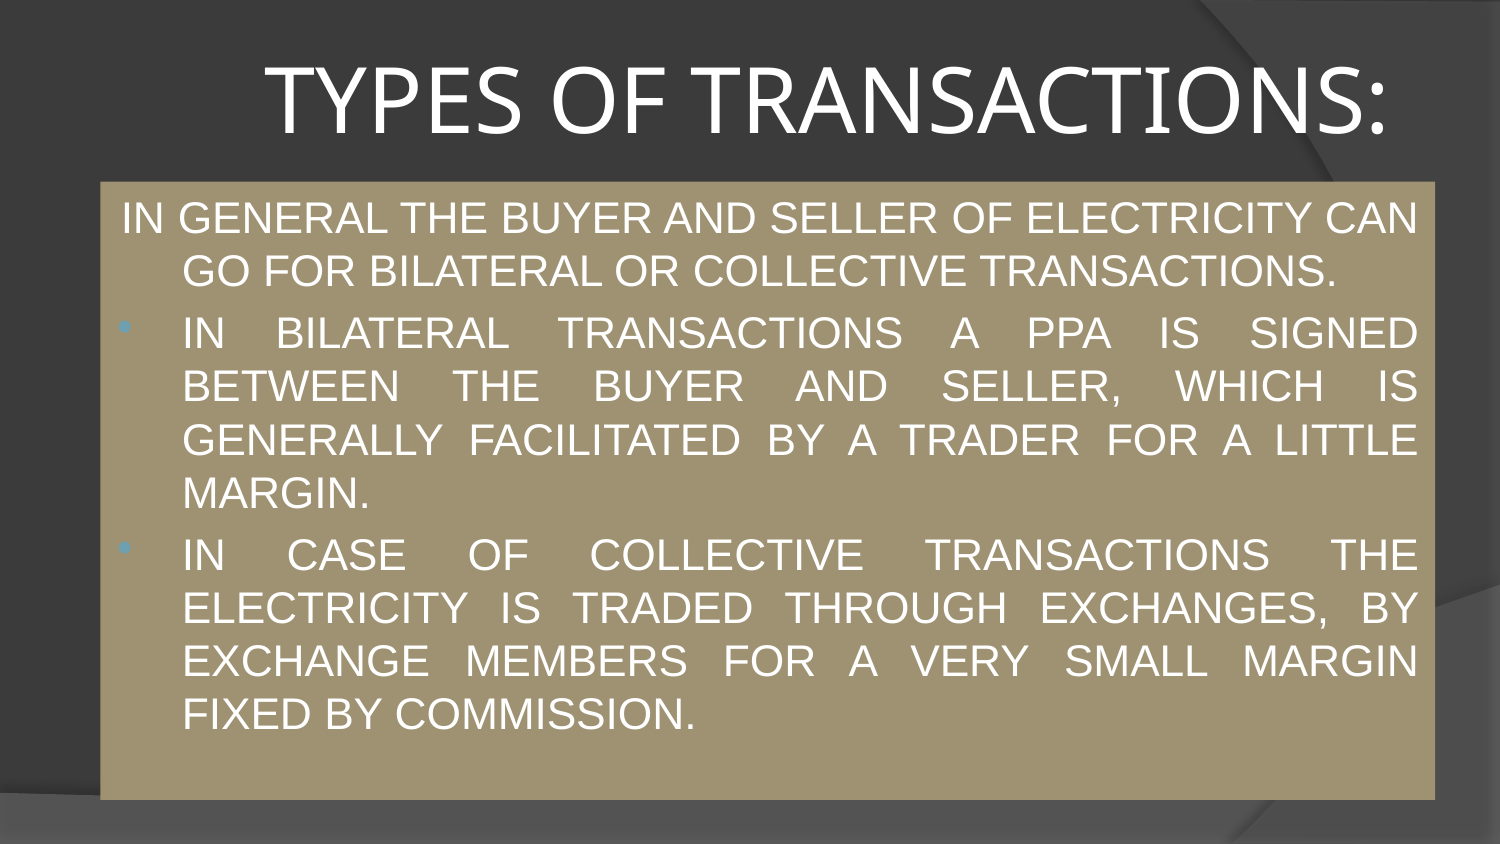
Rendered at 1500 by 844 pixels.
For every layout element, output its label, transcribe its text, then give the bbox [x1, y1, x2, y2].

list IN GENERAL THE BUYER AND SELLER OF ELECTRICITY CAN GO FOR BILATERAL OR COLLECTIVE TRANSACTIONS. IN BILATERAL TRANSACTIONS A PPA IS SIGNED BETWEEN THE BUYER AND SELLER, WHICH IS GENERALLY FACILITATED BY A TRADER FOR A LITTLE MARGIN. IN CASE OF COLLECTIVE TRANSACTIONS THE ELECTRICITY IS TRADED THROUGH EXCHANGES, BY EXCHANGE MEMBERS FOR A VERY SMALL MARGIN FIXED BY COMMISSION. [100, 181, 1436, 800]
title TYPES OF TRANSACTIONS: [188, 43, 1468, 150]
